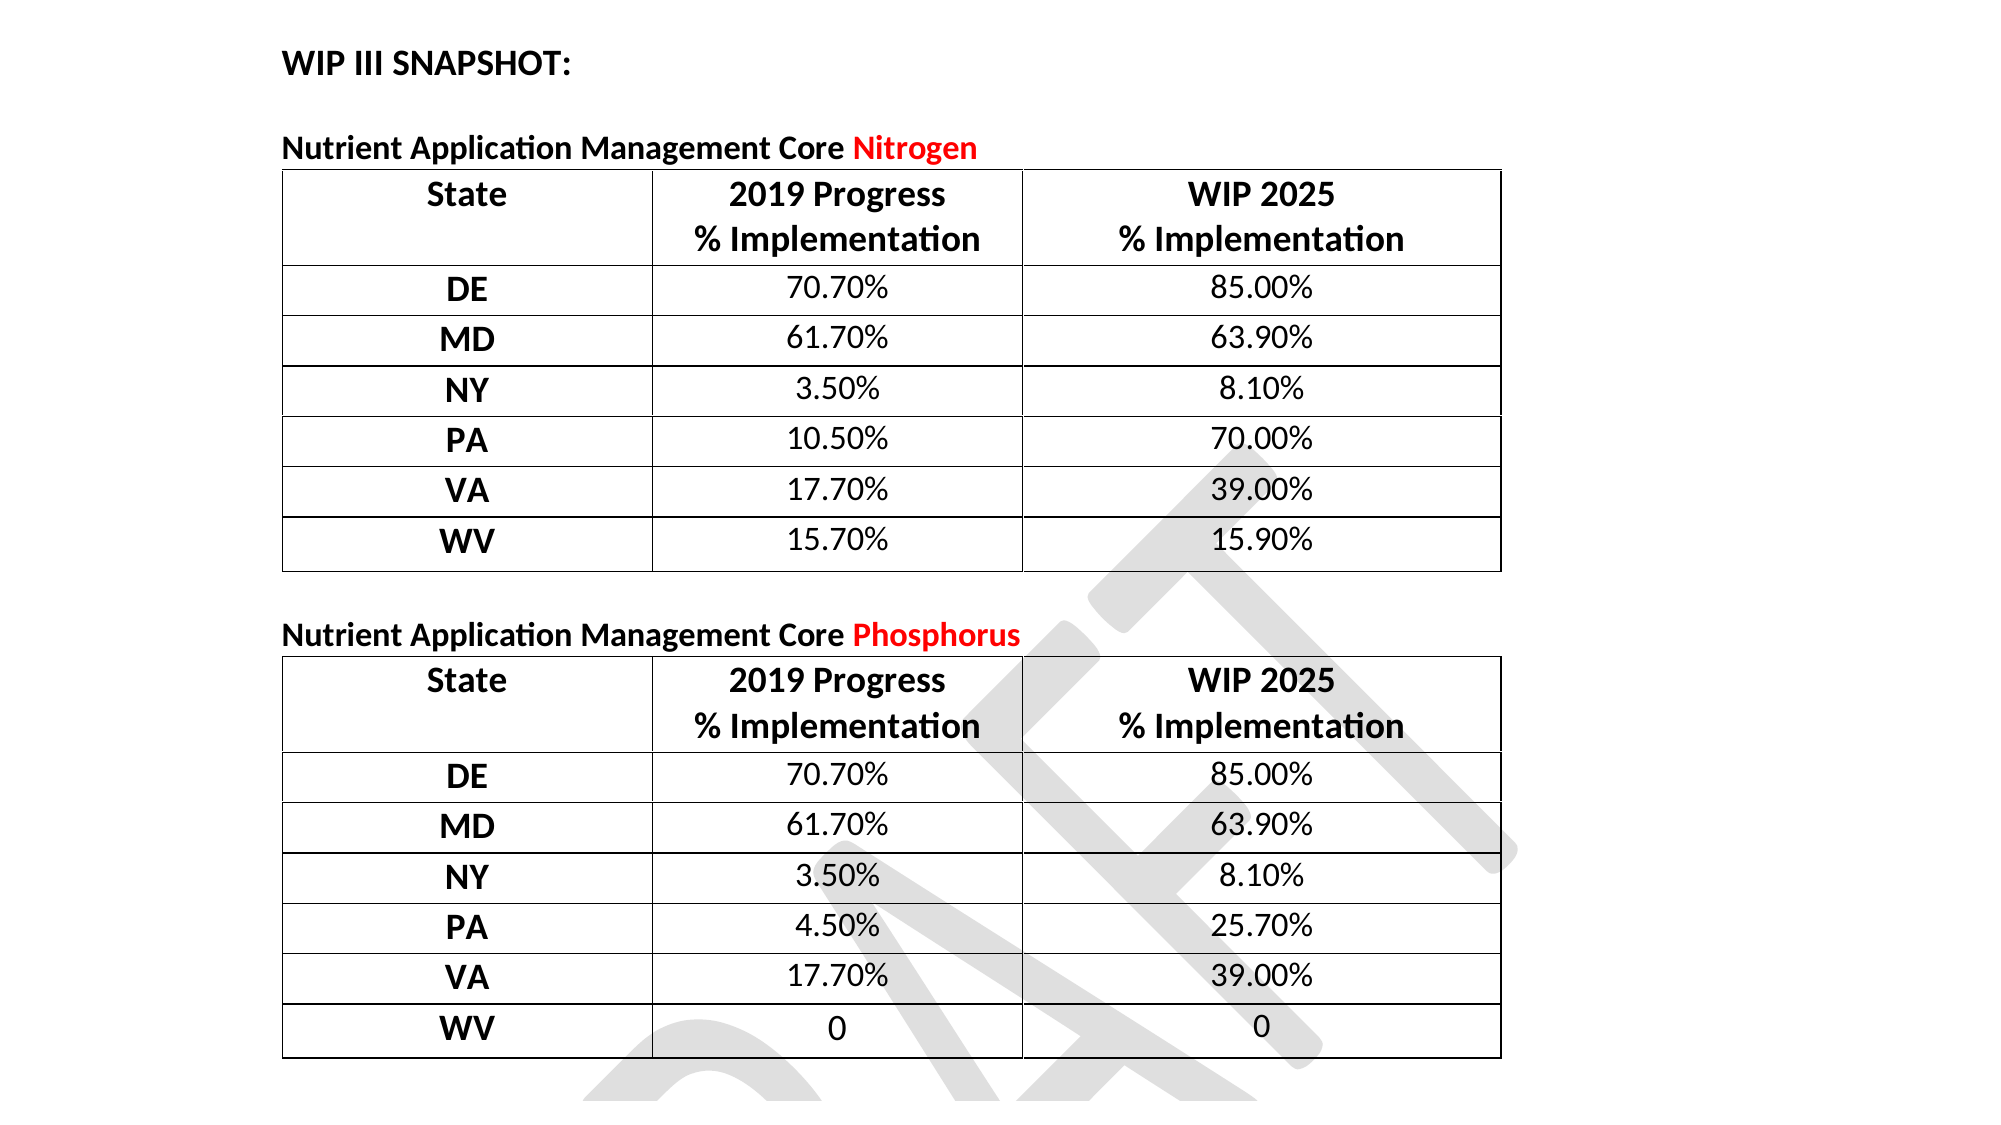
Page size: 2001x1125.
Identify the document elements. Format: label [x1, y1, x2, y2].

picture [281, 39, 1740, 1101]
